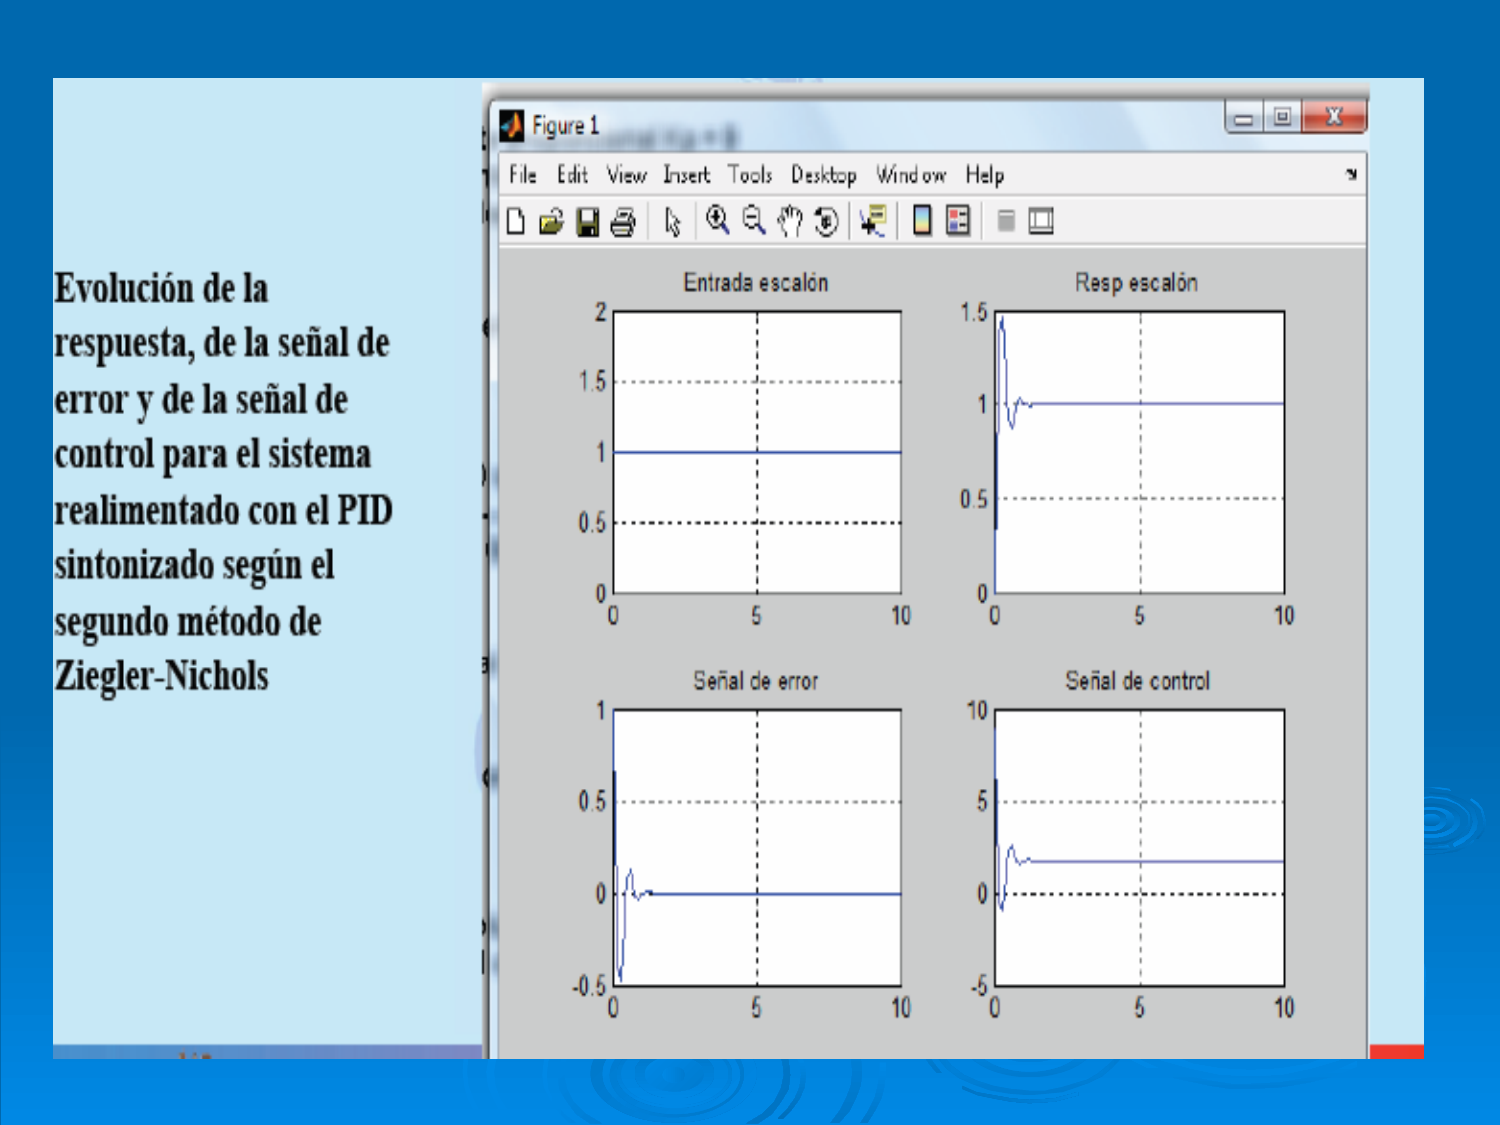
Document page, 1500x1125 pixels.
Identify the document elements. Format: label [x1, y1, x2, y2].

picture [52, 77, 1424, 1059]
